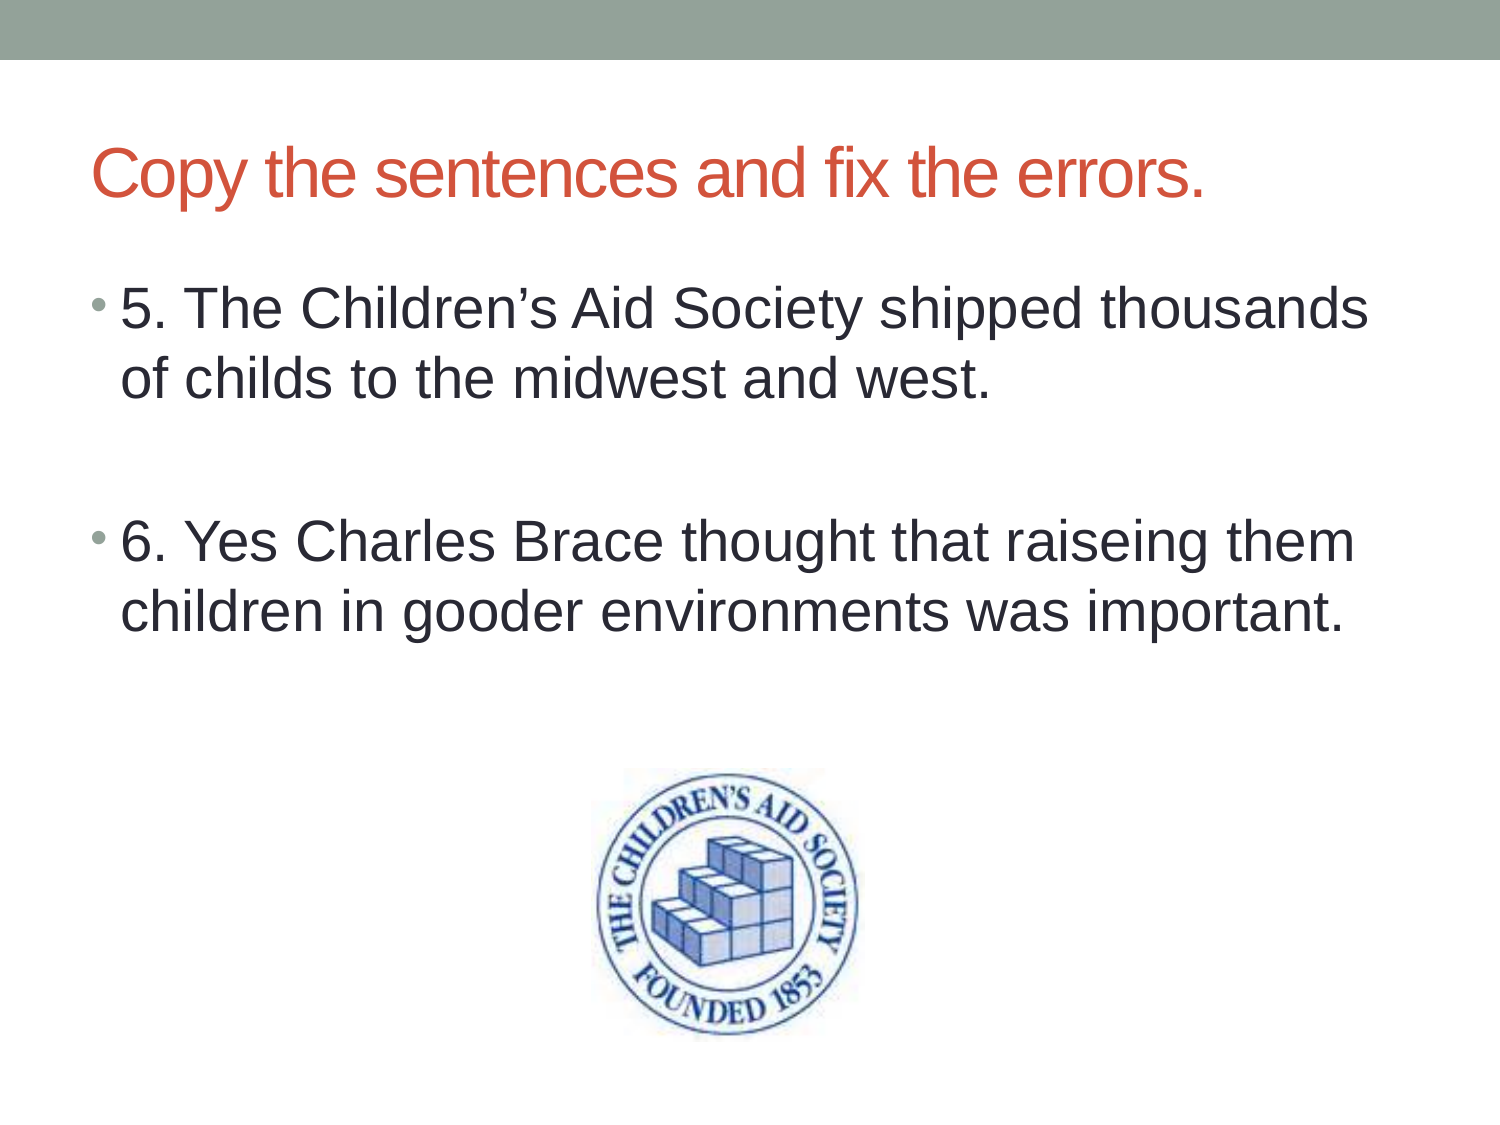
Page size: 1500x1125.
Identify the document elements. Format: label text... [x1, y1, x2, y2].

list 5. The Children’s Aid Society shipped thousands of childs to the midwest and west. 6. Yes Charles Brace thought that raiseing them children in gooder environments was important. [75, 262, 1425, 1063]
title Copy the sentences and fix the errors. [75, 87, 1425, 250]
picture [591, 768, 865, 1042]
